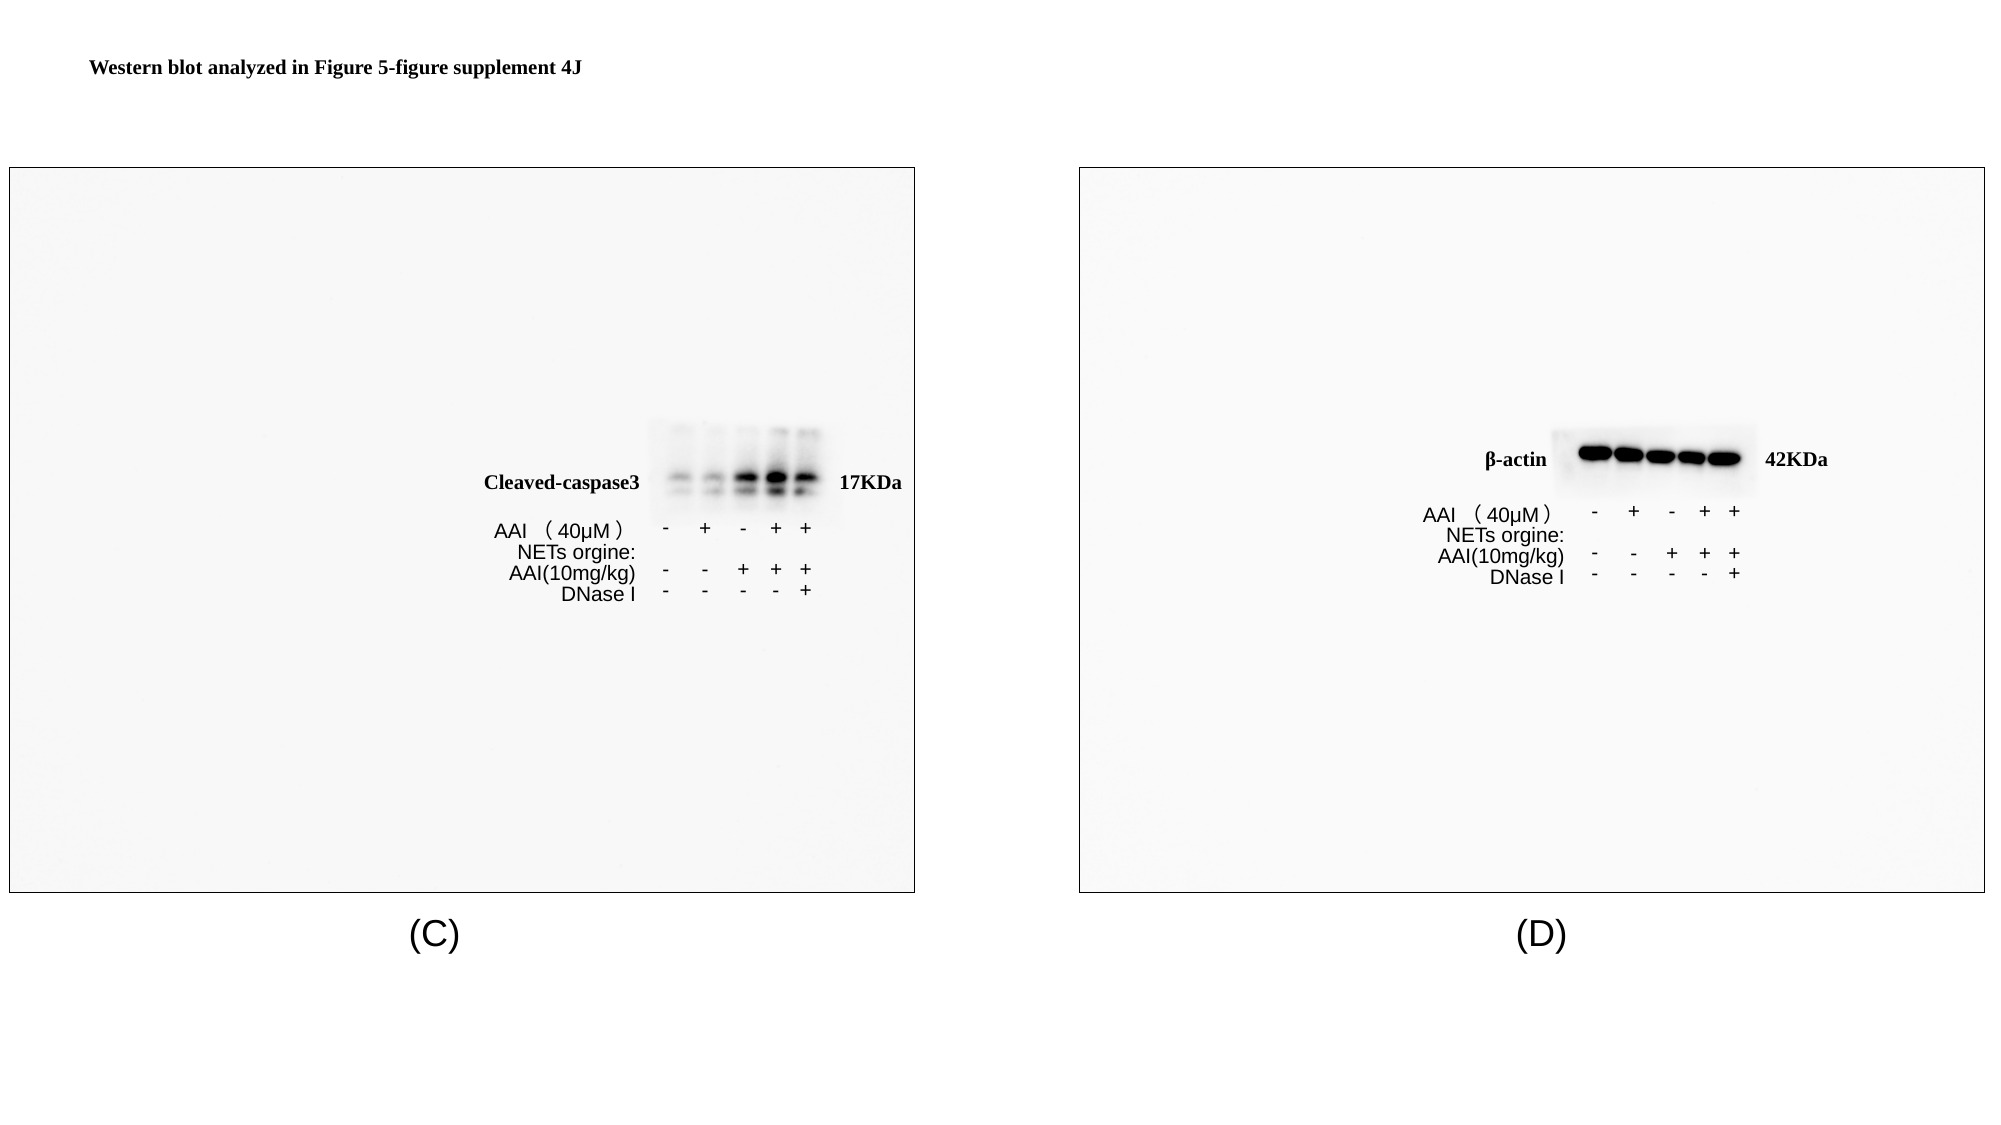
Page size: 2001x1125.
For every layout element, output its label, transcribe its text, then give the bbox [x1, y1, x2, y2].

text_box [1406, 501, 1757, 589]
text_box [477, 518, 828, 606]
text_box (C) [393, 901, 486, 962]
text_box Western blot analyzed in Figure 5-figure supplement 4J [74, 46, 798, 87]
picture [9, 167, 915, 893]
text_box (D) [1500, 901, 1593, 962]
picture [1079, 167, 1985, 893]
